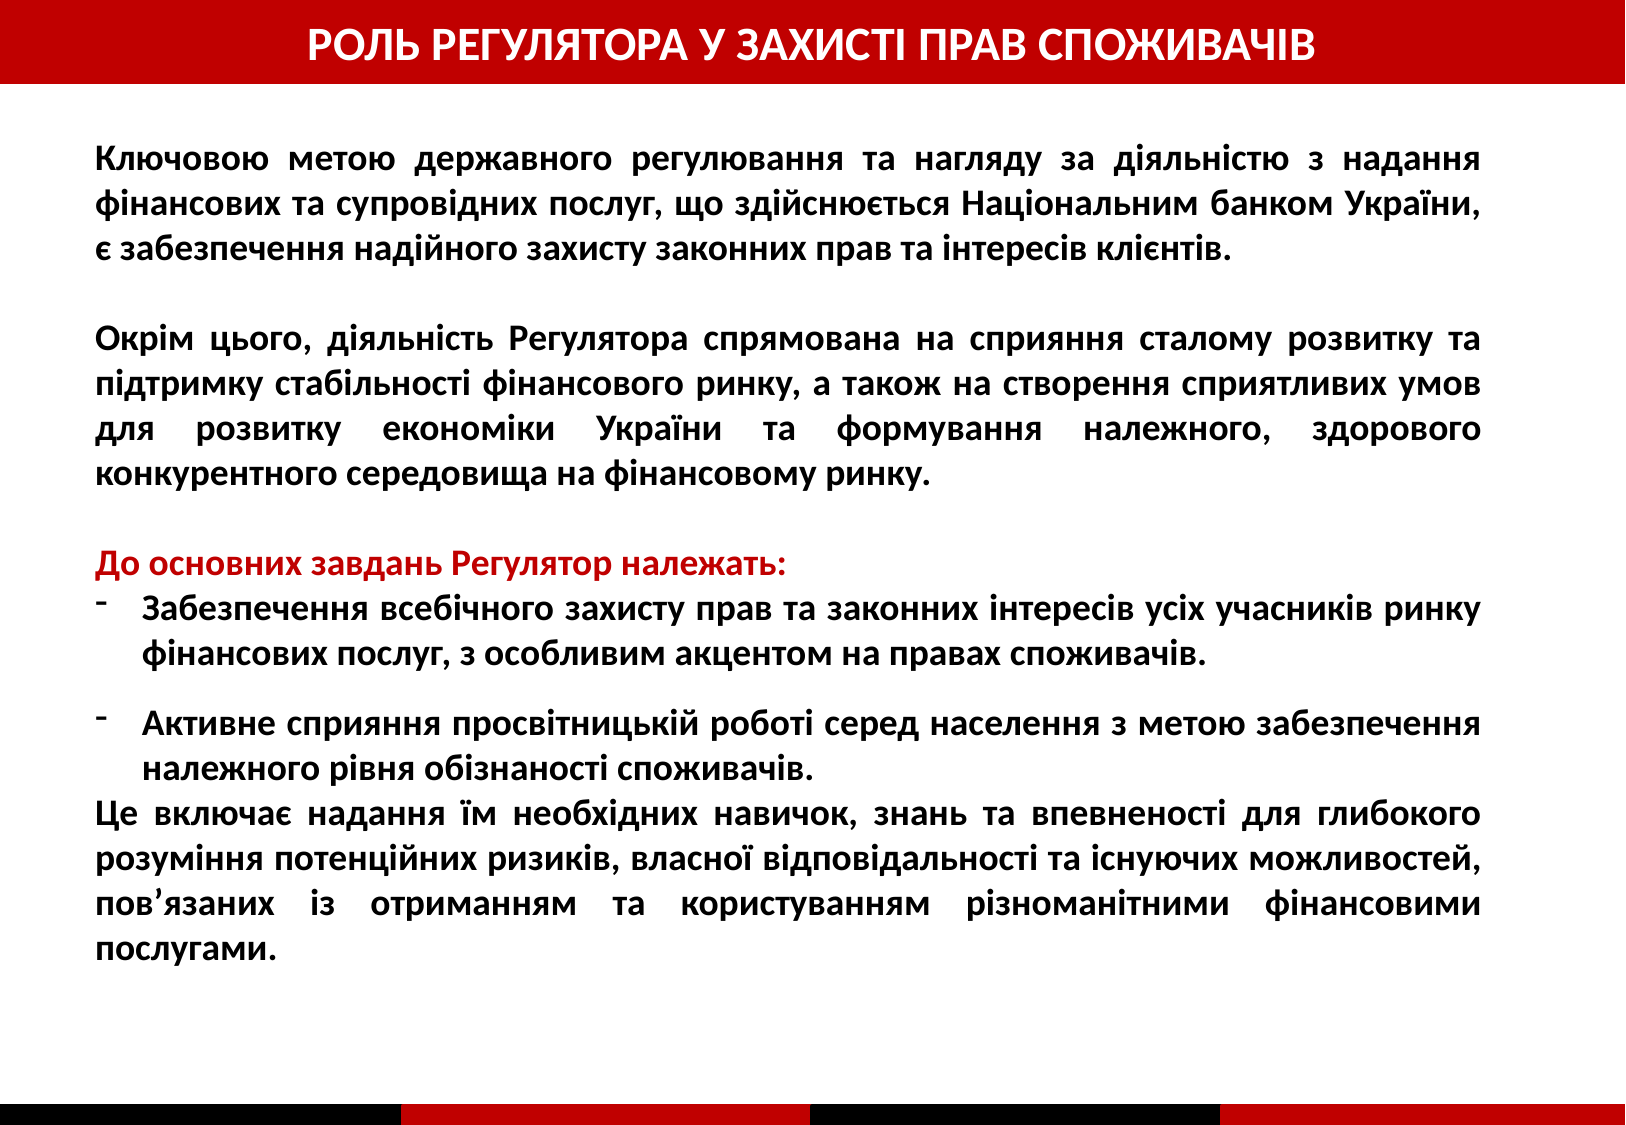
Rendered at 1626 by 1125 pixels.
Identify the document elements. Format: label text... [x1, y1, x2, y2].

text_box [401, 1104, 810, 1125]
text_box Ключовою метою державного регулювання та нагляду за діяльністю з надання фінансових та супровідних послуг, що здійснюється Національним банком України, є забезпечення надійного захисту законних прав та інтересів клієнтів. Окрім цього, діяльність Регулятора спрямована на сприяння сталому розвитку та підтримку стабільності фінансового ринку, а також на створення сприятливих умов для розвитку економіки України та формування належного, здорового конкурентного середовища на фінансовому ринку. До основних завдань Регулятор належать: Забезпечення всебічного захисту прав та законних інтересів усіх учасників ринку фінансових послуг, з особливим акцентом на правах споживачів. Активне сприяння просвітницькій роботі серед населення з метою забезпечення належного рівня обізнаності споживачів. Це включає надання їм необхідних навичок, знань та впевненості для глибокого розуміння потенційних ризиків, власної відповідальності та існуючих можливостей, пов’язаних із отриманням та користуванням різноманітними фінансовими послугами. [80, 125, 1498, 976]
text_box [1220, 1104, 1625, 1125]
text_box РОЛЬ РЕГУЛЯТОРА У ЗАХИСТІ ПРАВ СПОЖИВАЧІВ [0, 0, 1625, 84]
text_box [810, 1104, 1220, 1125]
text_box [0, 1104, 401, 1125]
